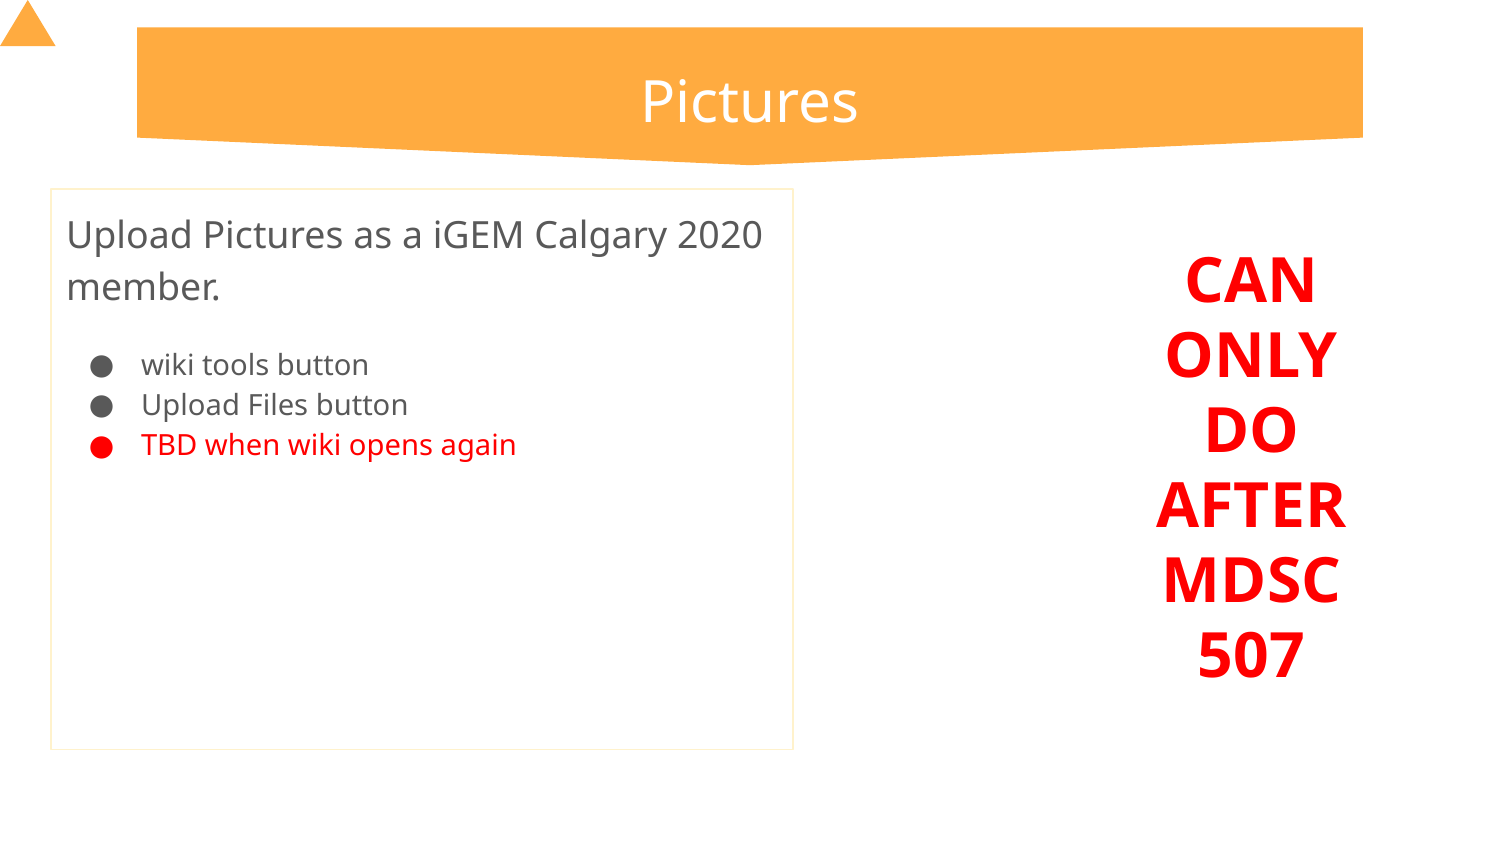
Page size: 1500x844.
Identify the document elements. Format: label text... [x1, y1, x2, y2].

text_box [0, 0, 56, 47]
list Upload Pictures as a iGEM Calgary 2020 member. wiki tools button Upload Files button TBD when wiki opens again [51, 189, 794, 750]
text_box [137, 27, 1363, 49]
title Pictures [51, 49, 1449, 144]
text_box [279, 144, 1221, 166]
text_box CAN ONLY DO AFTER MDSC 507 [1115, 225, 1388, 698]
